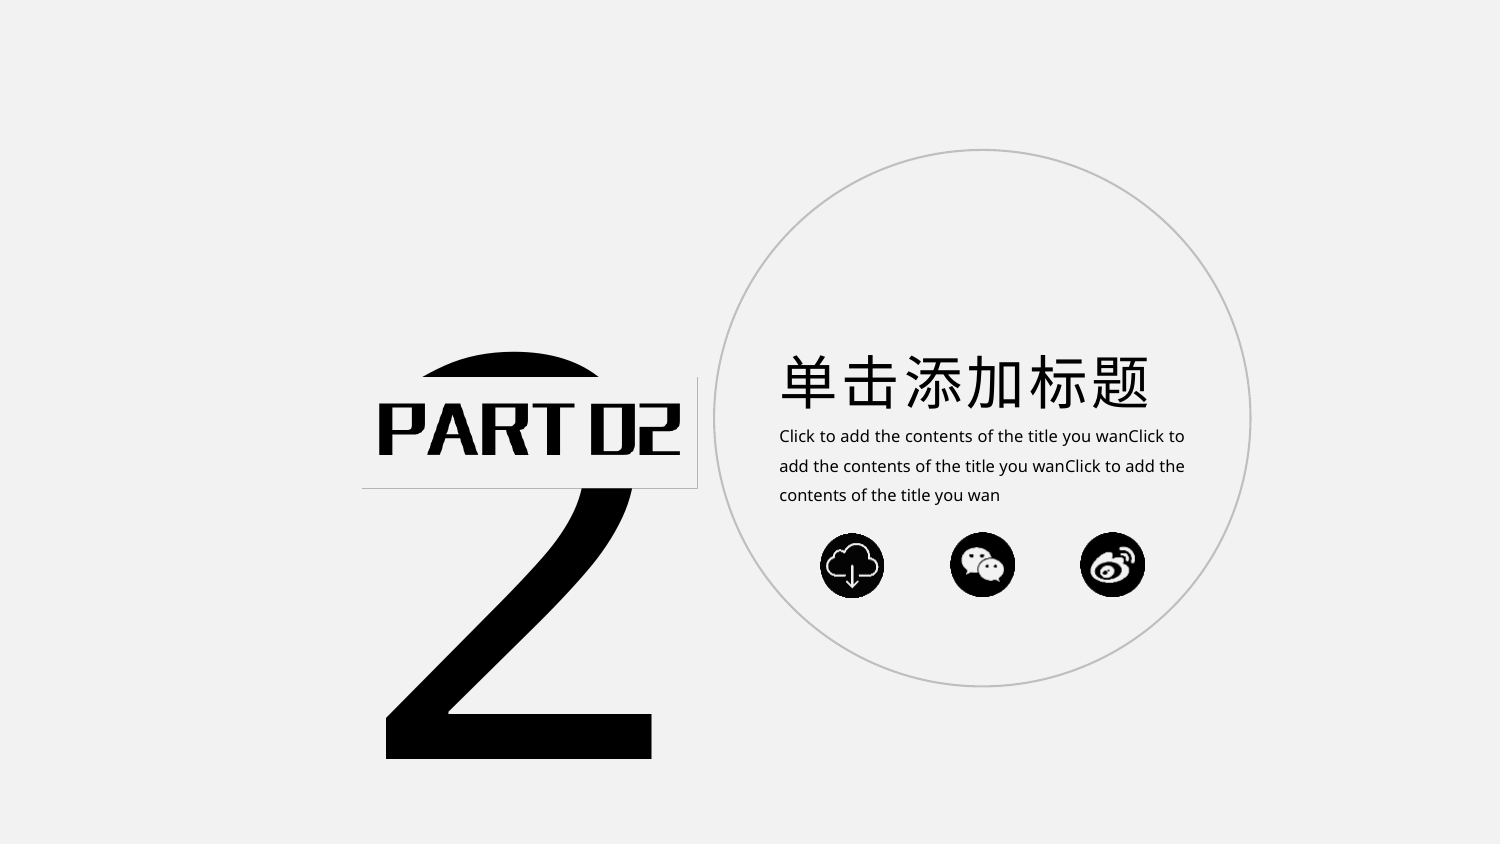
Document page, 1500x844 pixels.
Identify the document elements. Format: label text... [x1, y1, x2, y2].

text_box [716, 148, 1252, 688]
text_box 单击添加标题 Click to add the contents of the title you wanClick to add the contents of the title you wanClick to add the contents of the title you wan [764, 304, 1200, 513]
picture [342, 377, 716, 501]
picture [1080, 532, 1145, 597]
text_box 2 [243, 0, 798, 844]
picture [950, 532, 1015, 597]
picture [820, 533, 884, 598]
